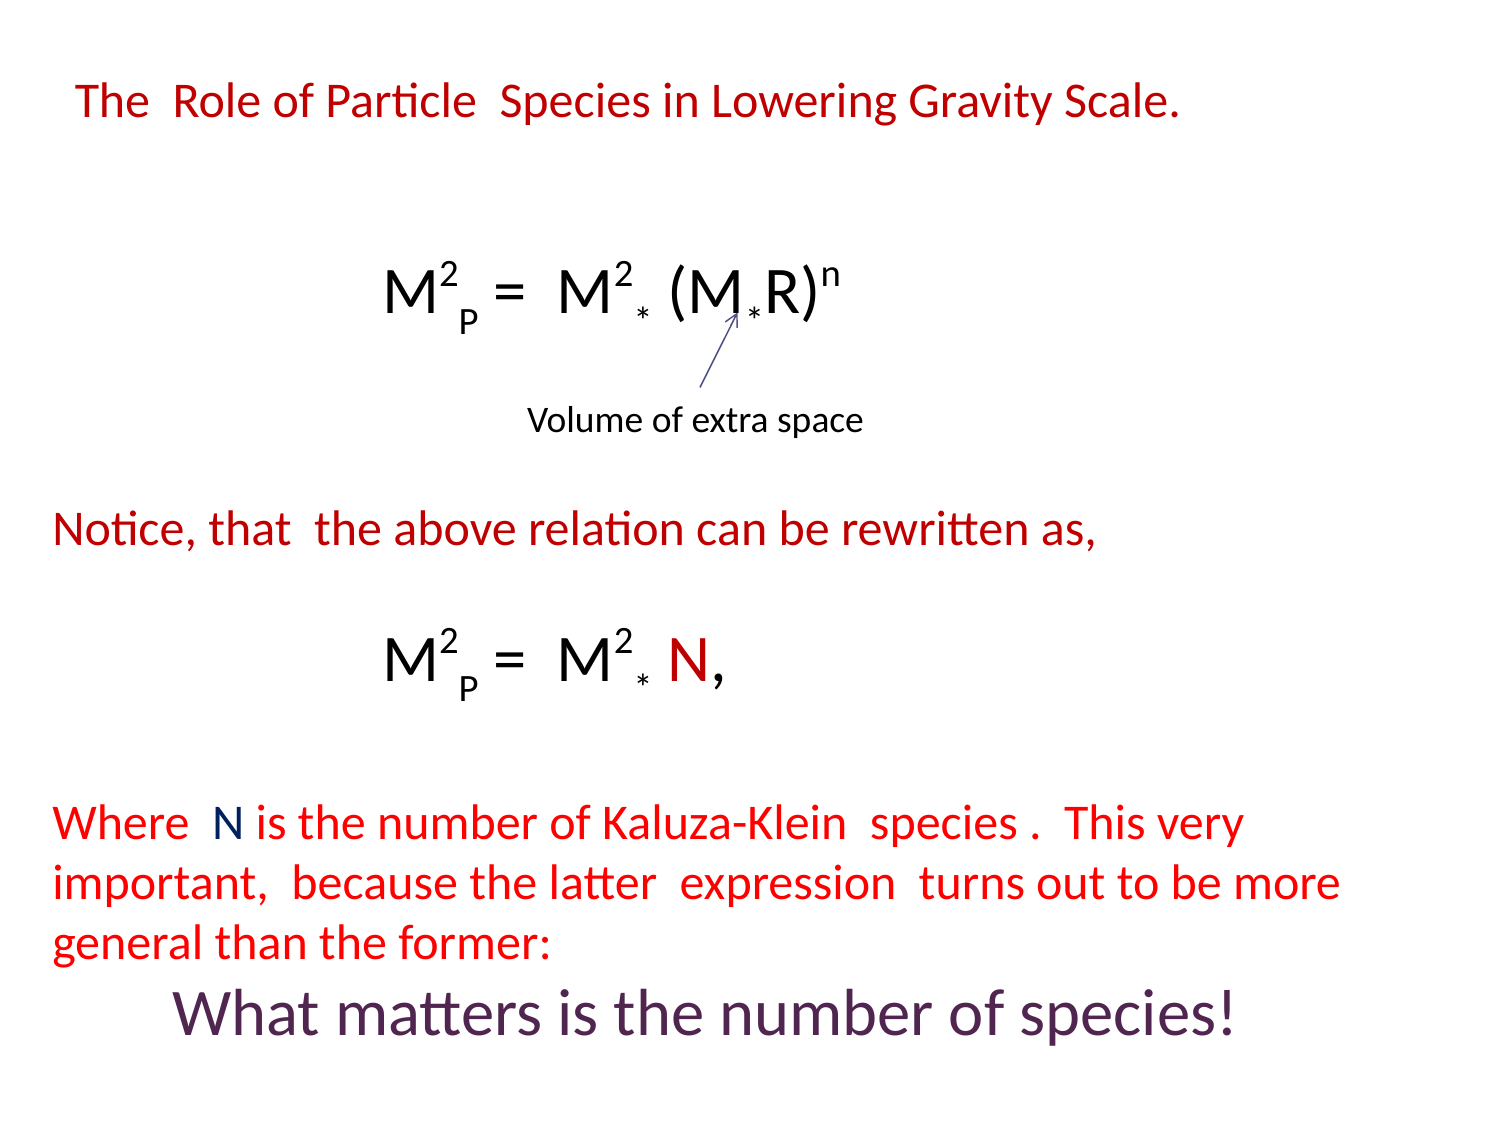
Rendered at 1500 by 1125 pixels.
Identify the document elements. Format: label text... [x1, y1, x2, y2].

text_box The Role of Particle Species in Lowering Gravity Scale. M2P = M2* (M*R)n [37, 0, 1450, 487]
text_box Volume of extra space [512, 387, 888, 448]
text_box Notice, that the above relation can be rewritten as, M2P = M2* N, Where N is the number of Kaluza-Klein species . This very important, because the latter expression turns out to be more general than the former: What matters is the number of species! [37, 487, 1475, 1125]
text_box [680, 330, 757, 369]
